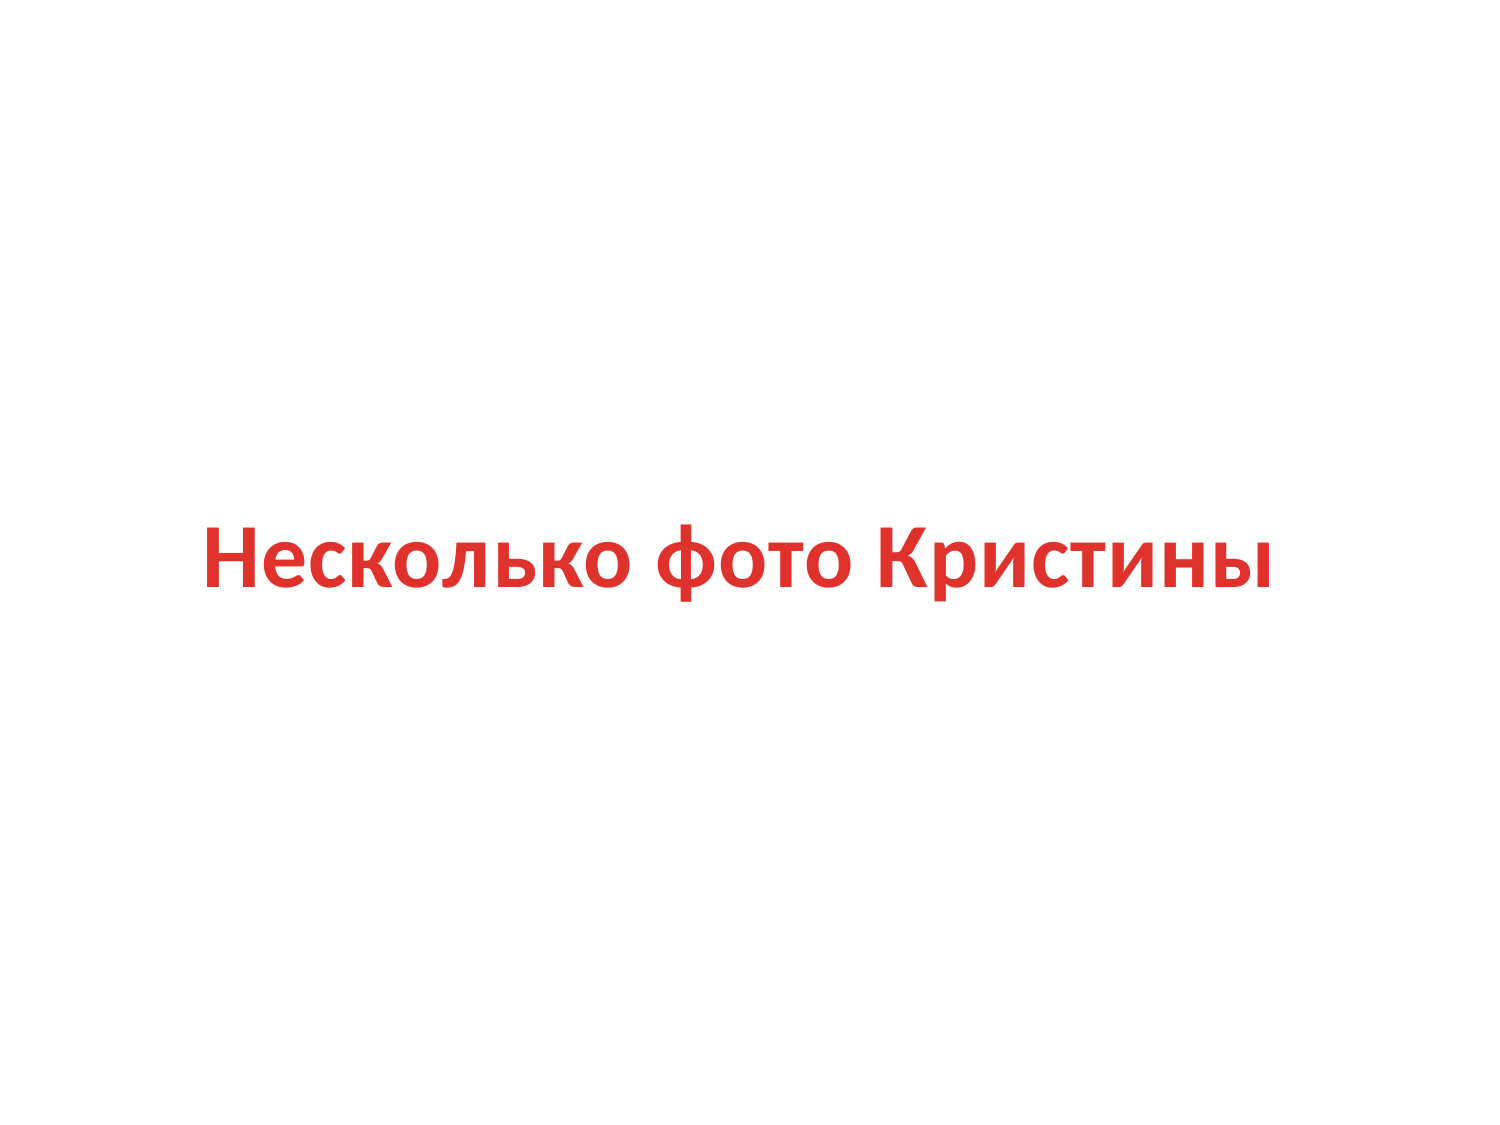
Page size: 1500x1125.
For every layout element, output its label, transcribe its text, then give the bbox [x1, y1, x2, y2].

title Несколько фото Кристины [64, 78, 1415, 1024]
